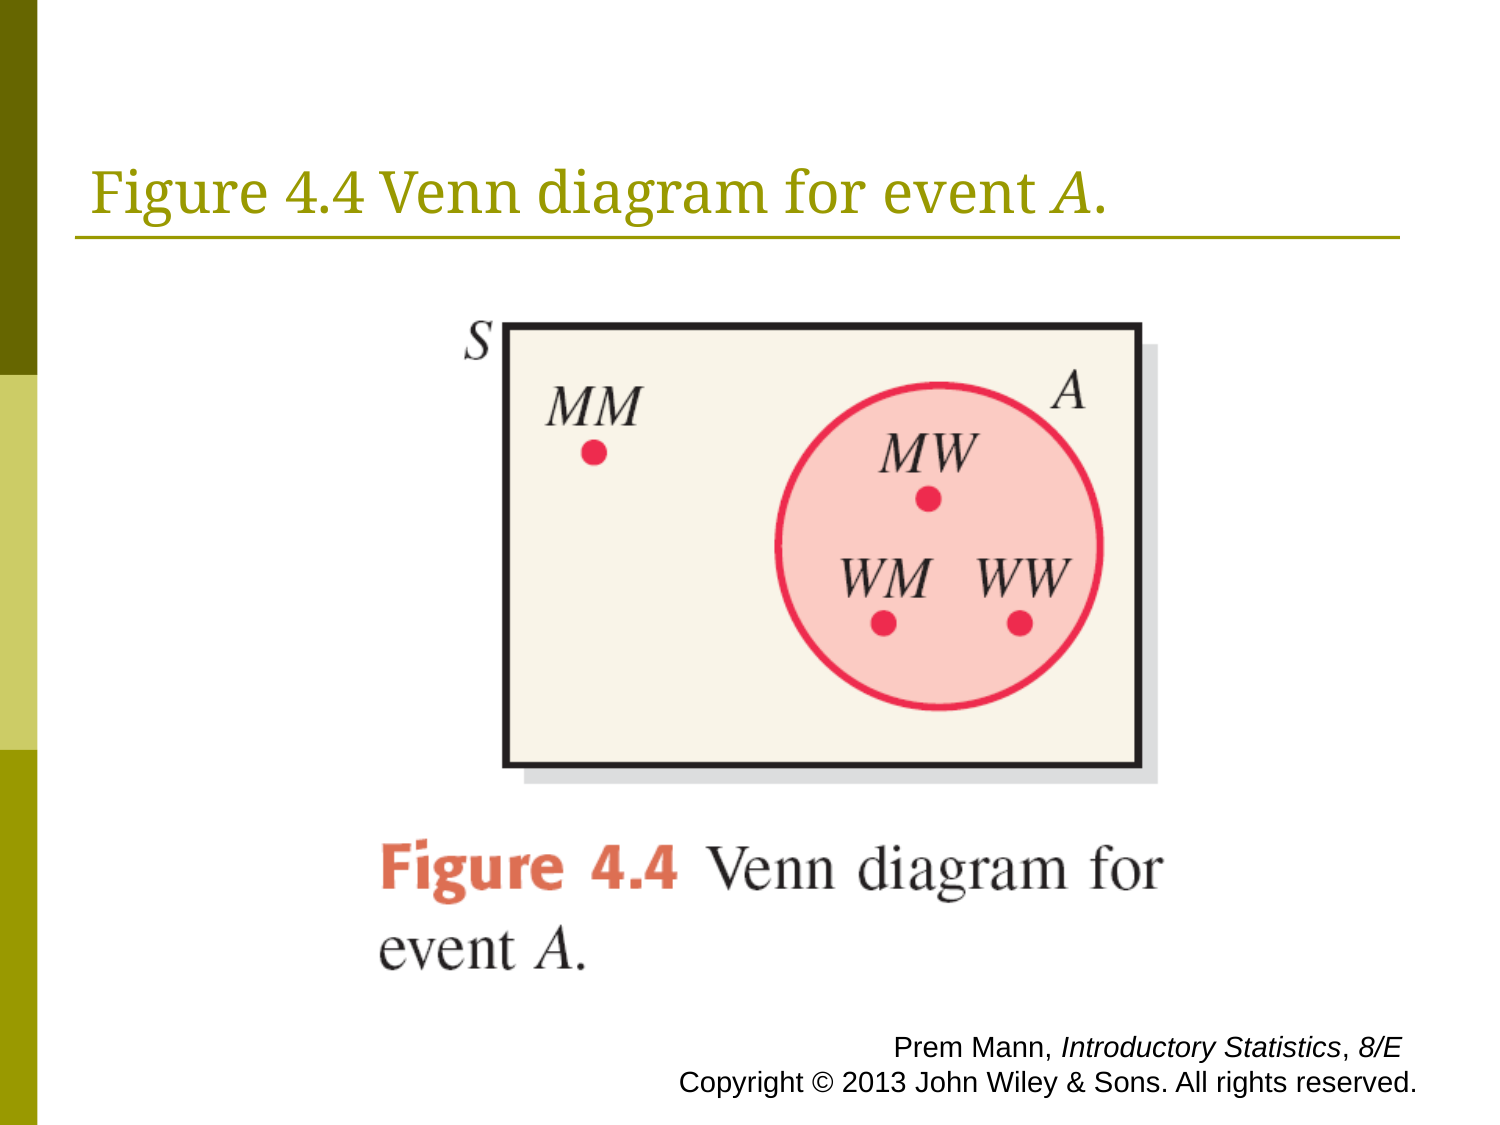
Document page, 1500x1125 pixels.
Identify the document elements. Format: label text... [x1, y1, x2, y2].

text_box Prem Mann, Introductory Statistics, 8/E Copyright © 2013 John Wiley & Sons. All rights reserved. [664, 1020, 1449, 1106]
picture [324, 274, 1227, 998]
title Figure 4.4 Venn diagram for event A. [75, 45, 1425, 233]
